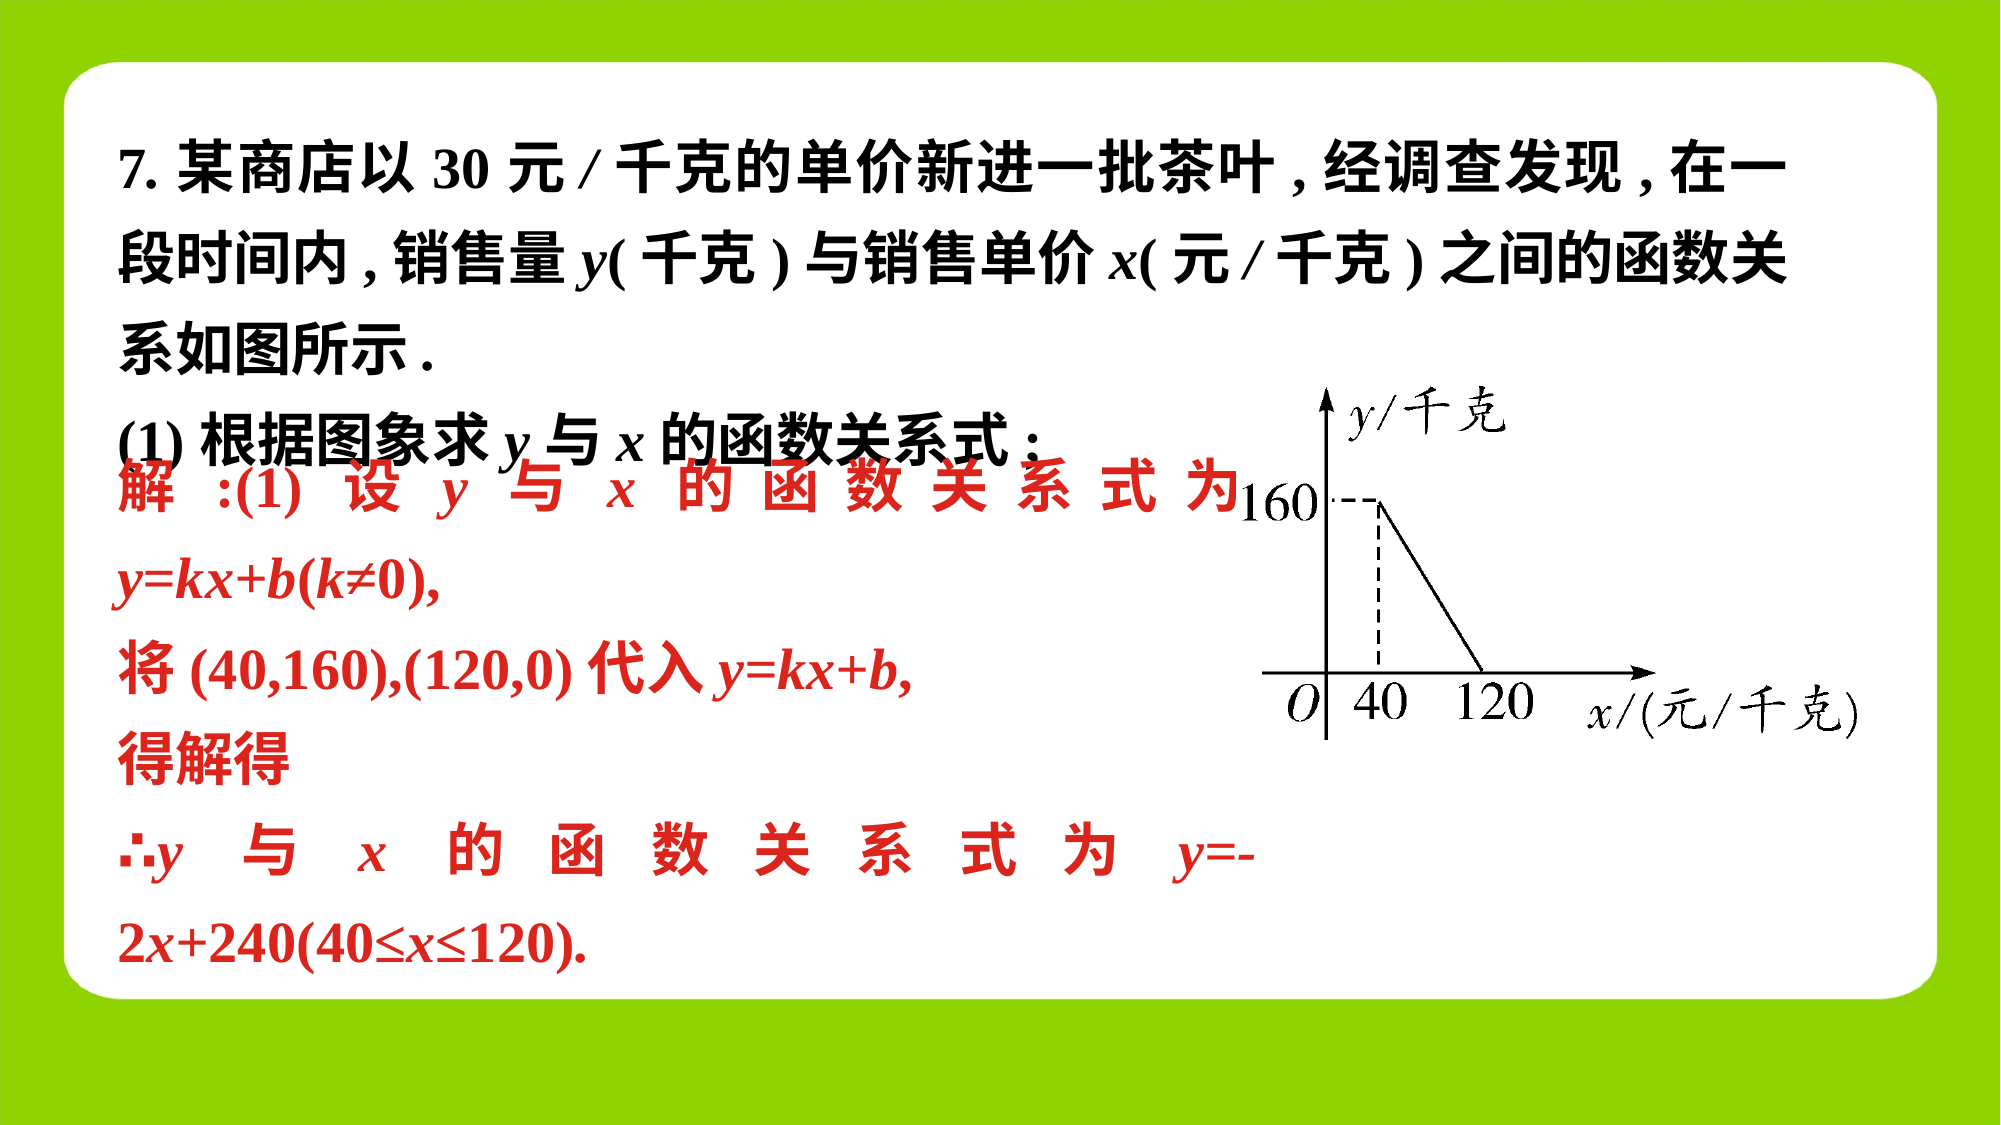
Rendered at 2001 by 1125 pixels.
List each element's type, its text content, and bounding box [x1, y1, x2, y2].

picture [0, 0, 2001, 1125]
text_box 7.某商店以30元/千克的单价新进一批茶叶,经调查发现,在一段时间内,销售量y(千克)与销售单价x(元/千克)之间的函数关系如图所示. (1)根据图象求y与x的函数关系式; [102, 101, 1804, 481]
